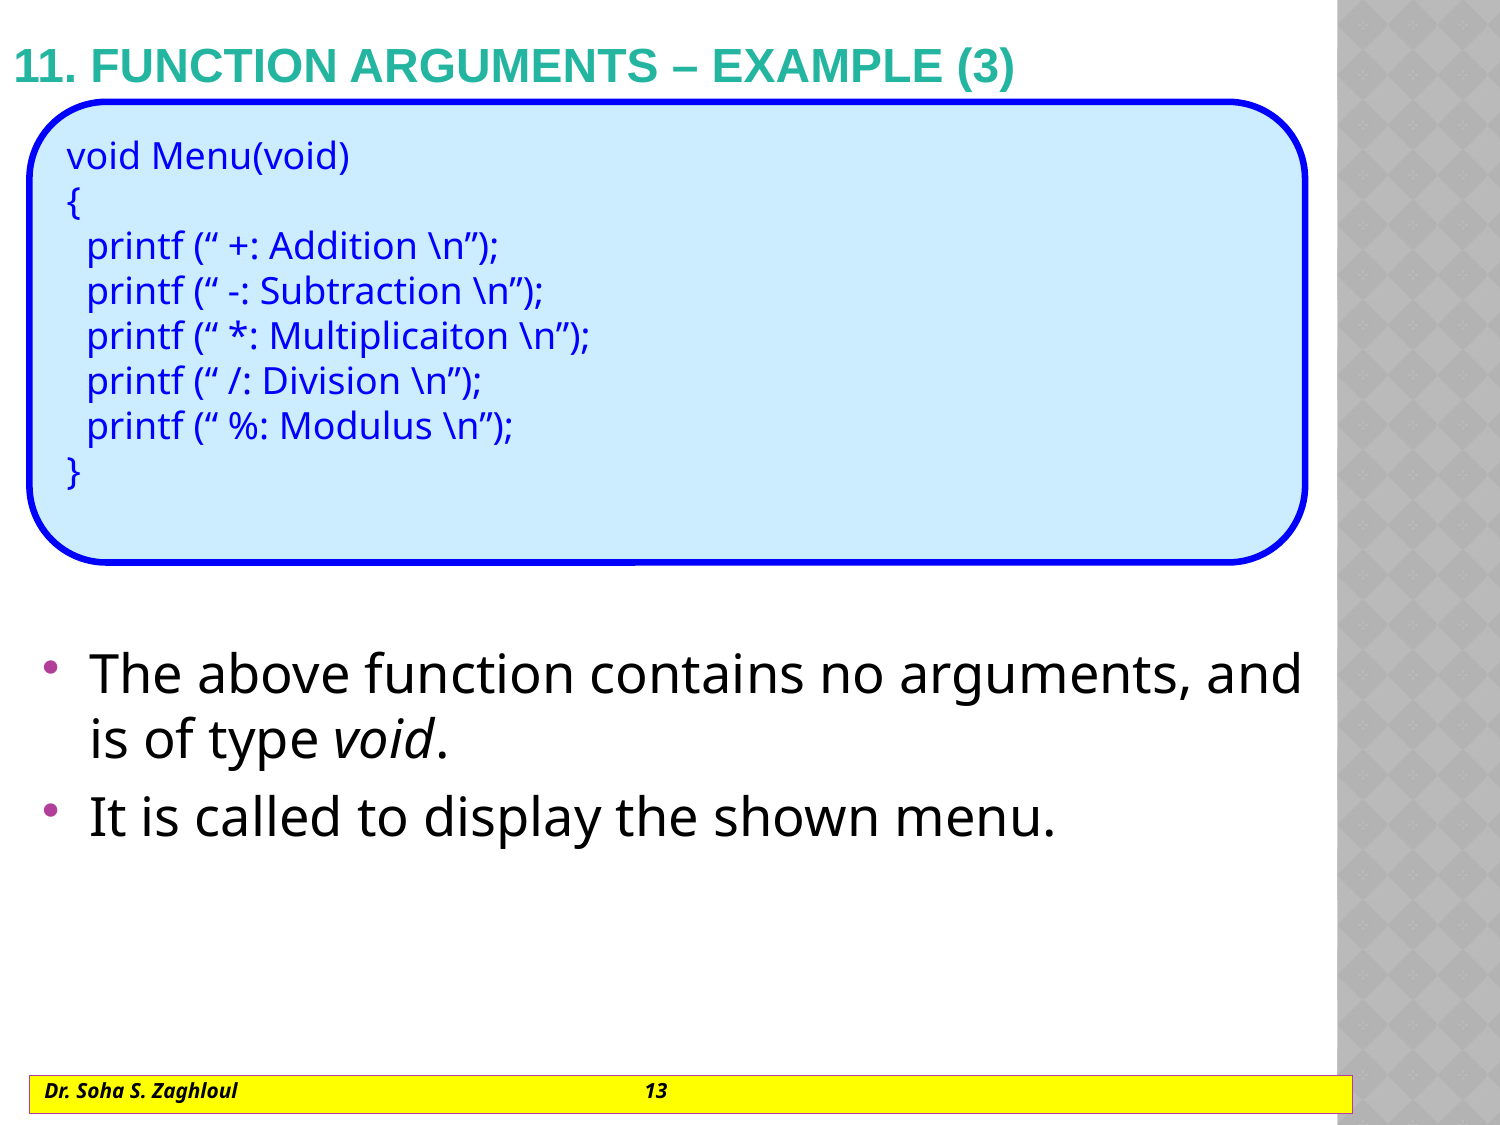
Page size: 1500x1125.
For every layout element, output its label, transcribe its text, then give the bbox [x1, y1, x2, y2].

list The above function contains no arguments, and is of type void. It is called to display the shown menu. [29, 93, 1341, 1059]
title 11. Function arguments – example (3) [5, 19, 1341, 93]
text_box void Menu(void) { printf (“ +: Addition \n”); printf (“ -: Subtraction \n”); printf (“ *: Multiplicaiton \n”); printf (“ /: Division \n”); printf (“ %: Modulus \n”); } [26, 98, 1309, 566]
text_box Dr. Soha S. Zaghloul 13 [29, 1075, 1353, 1114]
